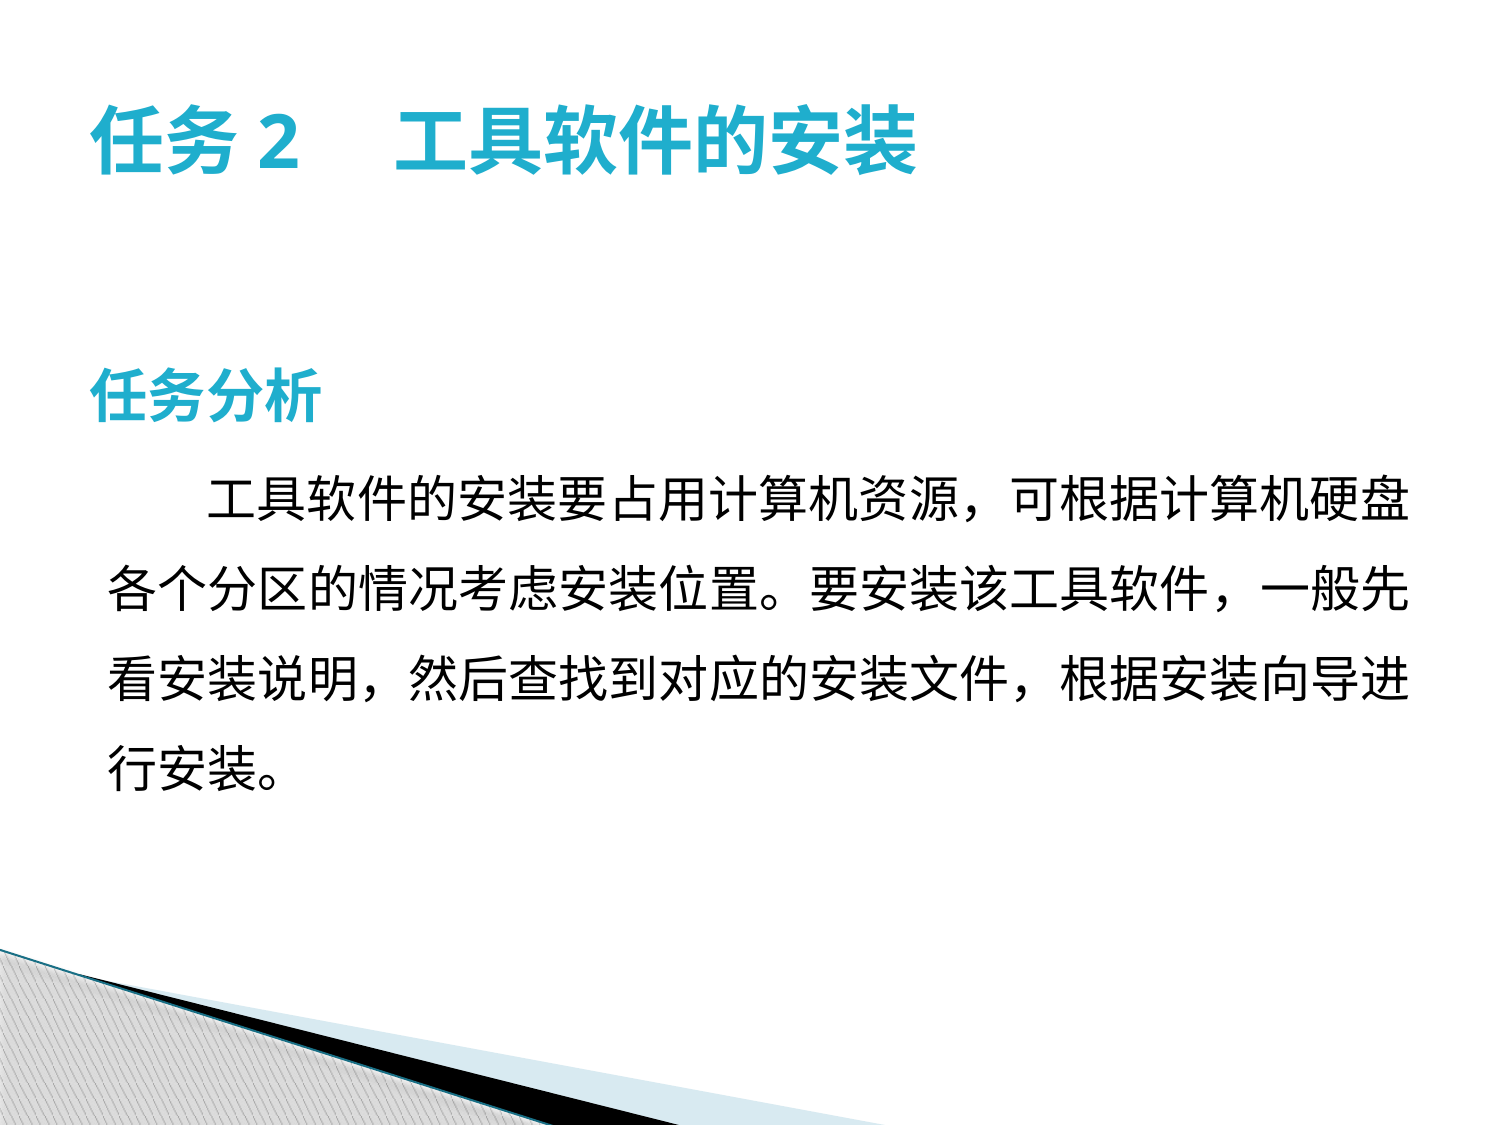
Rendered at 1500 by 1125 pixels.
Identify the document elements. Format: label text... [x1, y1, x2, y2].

list 任务分析 工具软件的安装要占用计算机资源，可根据计算机硬盘各个分区的情况考虑安装位置。要安装该工具软件，一般先看安装说明，然后查找到对应的安装文件，根据安装向导进行安装。 [75, 309, 1425, 953]
title 任务2 工具软件的安装 [75, 45, 1425, 233]
